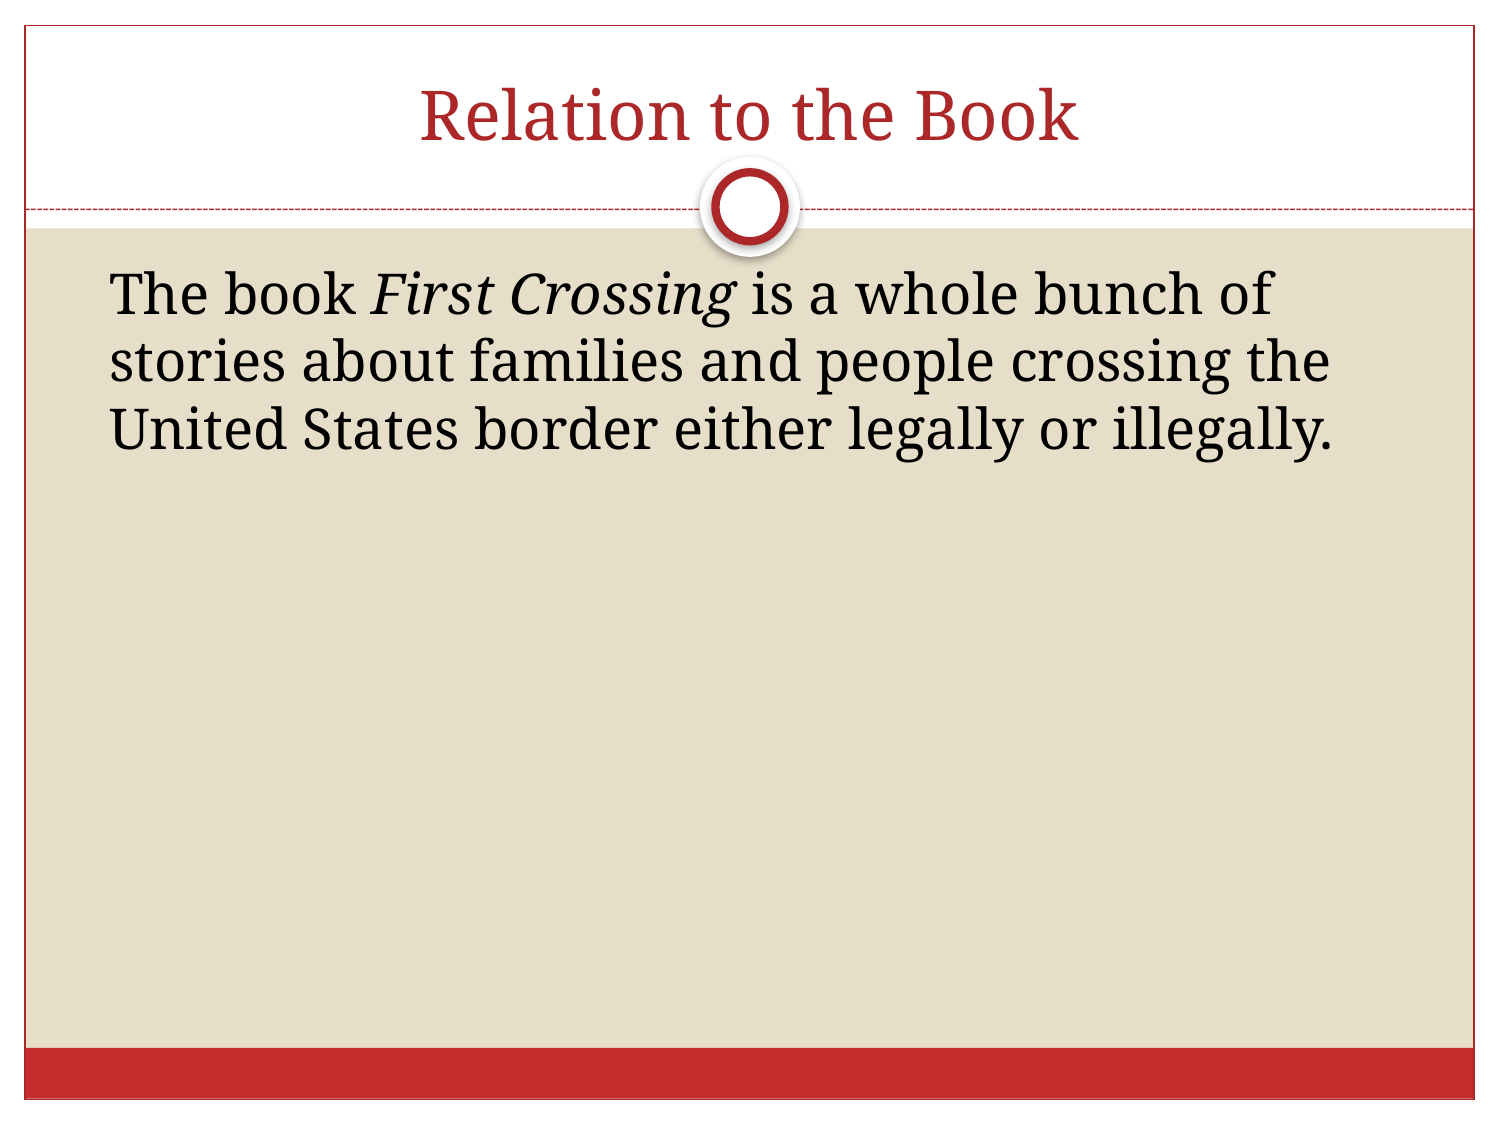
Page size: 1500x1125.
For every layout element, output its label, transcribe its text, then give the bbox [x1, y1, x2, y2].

title Relation to the Book [49, 37, 1450, 162]
list The book First Crossing is a whole bunch of stories about families and people crossing the United States border either legally or illegally. [49, 250, 1445, 1001]
